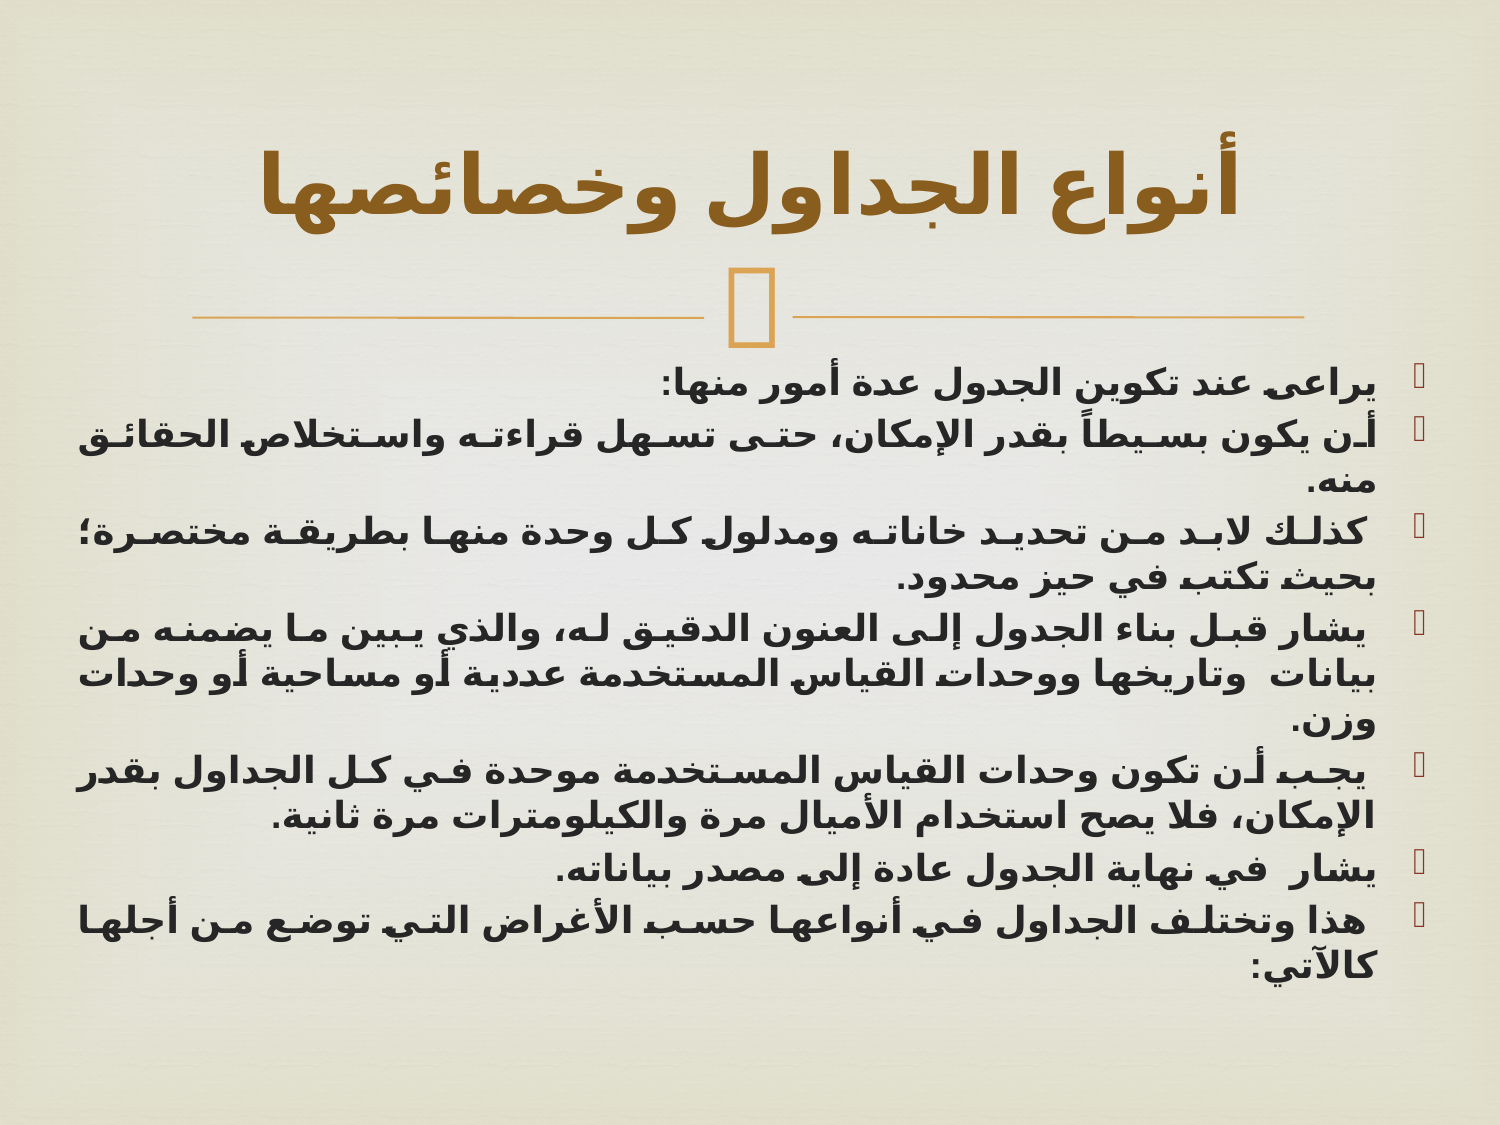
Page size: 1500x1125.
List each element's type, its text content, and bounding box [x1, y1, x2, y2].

title أنواع الجداول وخصائصها [94, 99, 1407, 263]
list يراعى عند تكوين الجدول عدة أمور منها: أن يكون بسيطاً بقدر الإمكان، حتى تسهل قراءته واستخلاص الحقائق منه. كذلك لابد من تحديد خاناته ومدلول كل وحدة منها بطريقة مختصرة؛ بحيث تكتب في حيز محدود. يشار قبل بناء الجدول إلى العنون الدقيق له، والذي يبين ما يضمنه من بيانات وتاريخها ووحدات القياس المستخدمة عددية أو مساحية أو وحدات وزن. يجب أن تكون وحدات القياس المستخدمة موحدة في كل الجداول بقدر الإمكان، فلا يصح استخدام الأميال مرة والكيلومترات مرة ثانية. يشار في نهاية الجدول عادة إلى مصدر بياناته. هذا وتختلف الجداول في أنواعها حسب الأغراض التي توضع من أجلها كالآتي: [62, 350, 1438, 1050]
